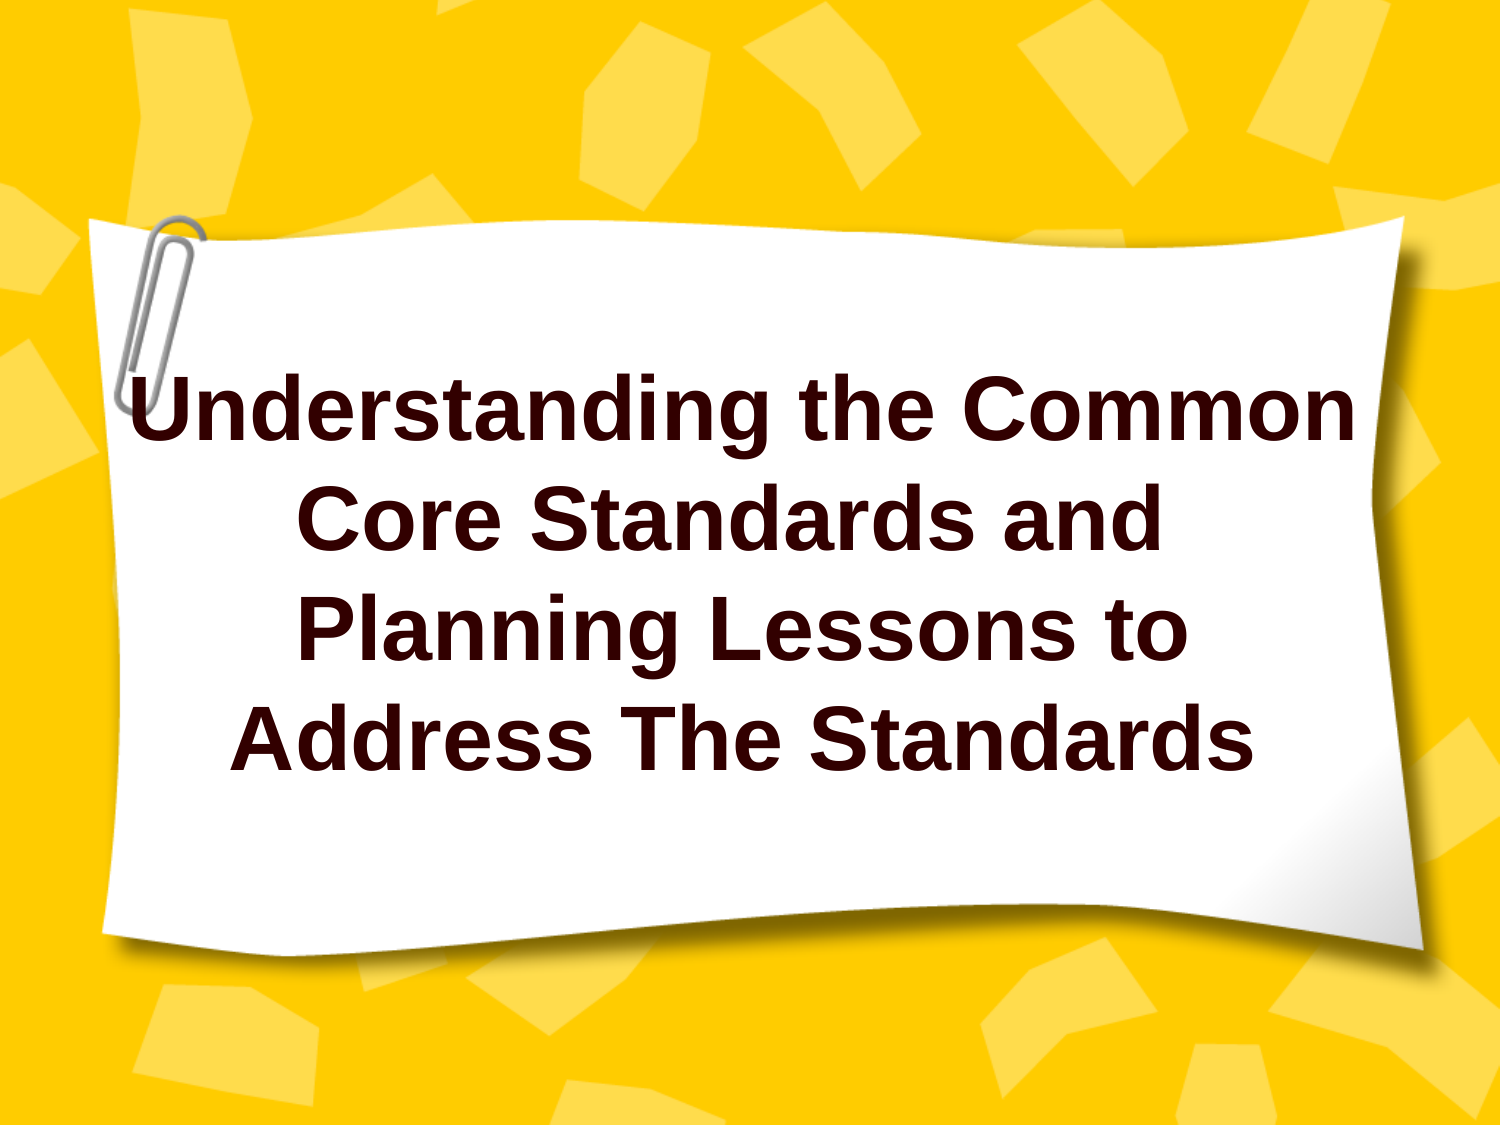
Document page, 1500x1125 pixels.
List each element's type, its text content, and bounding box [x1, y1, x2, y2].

picture [0, 0, 1500, 1125]
title Understanding the Common Core Standards and Planning Lessons to Address The Standards [87, 399, 1401, 738]
